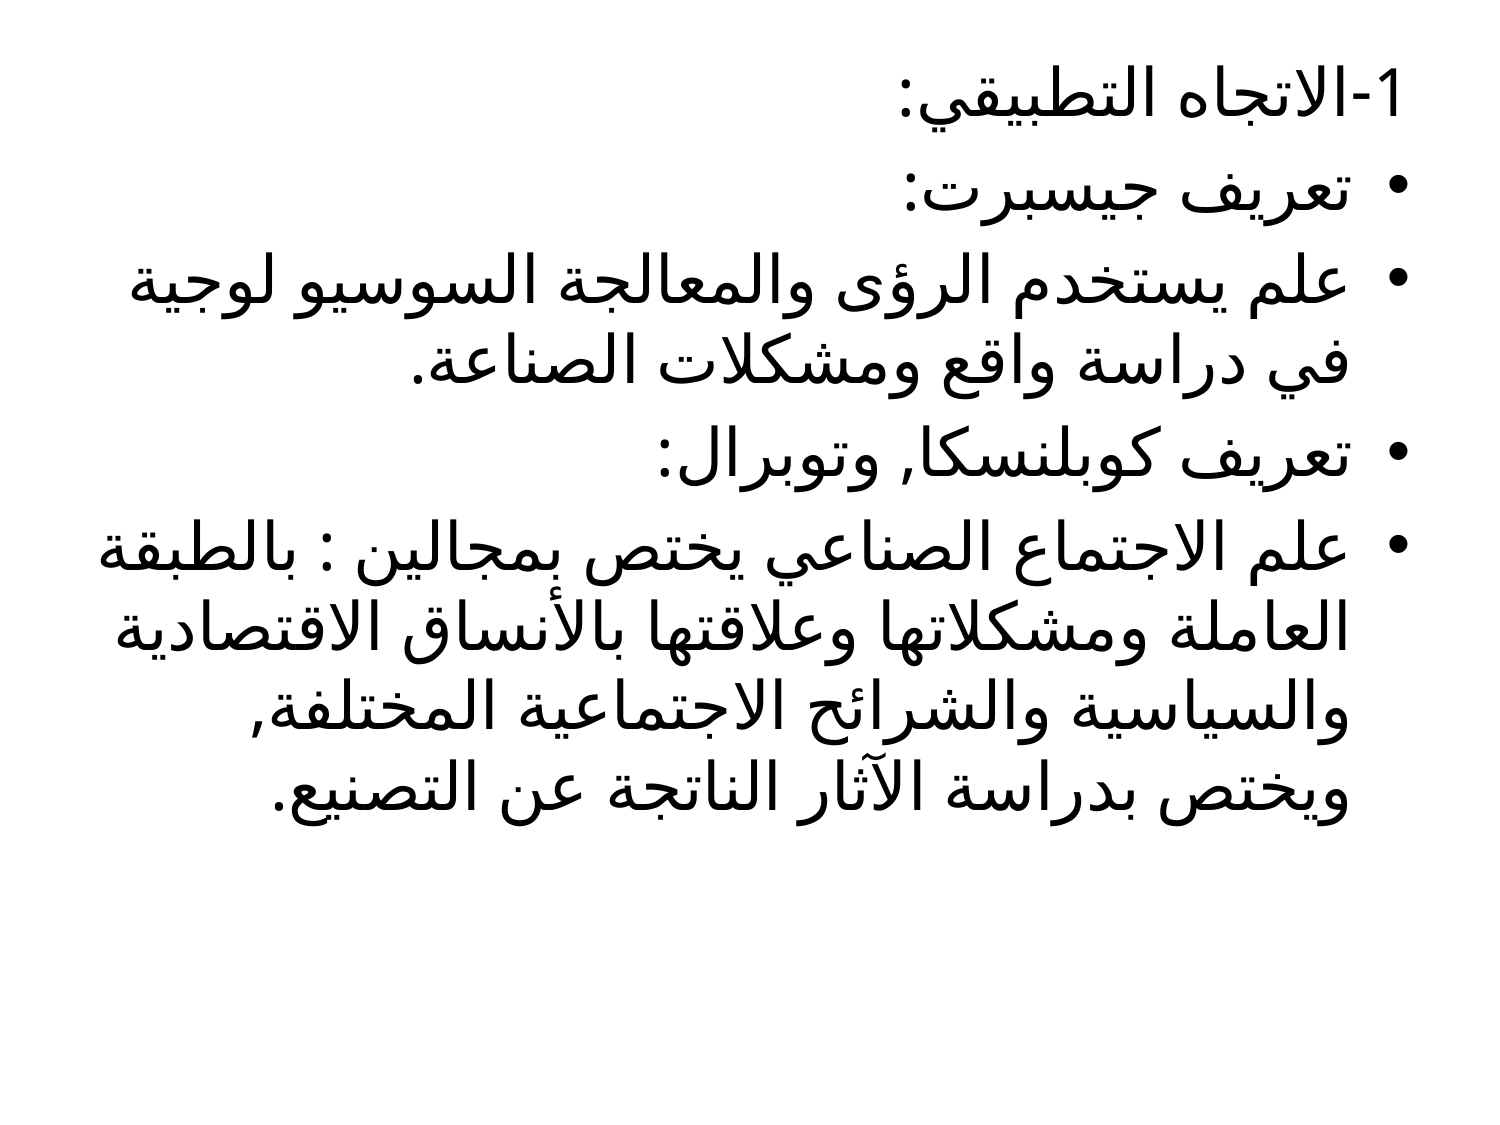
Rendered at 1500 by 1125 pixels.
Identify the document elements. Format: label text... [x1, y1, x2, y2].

list 1-الاتجاه التطبيقي: تعريف جيسبرت: علم يستخدم الرؤى والمعالجة السوسيو لوجية في دراسة واقع ومشكلات الصناعة. تعريف كوبلنسكا, وتوبرال: علم الاجتماع الصناعي يختص بمجالين : بالطبقة العاملة ومشكلاتها وعلاقتها بالأنساق الاقتصادية والسياسية والشرائح الاجتماعية المختلفة, ويختص بدراسة الآثار الناتجة عن التصنيع. [75, 42, 1425, 1005]
